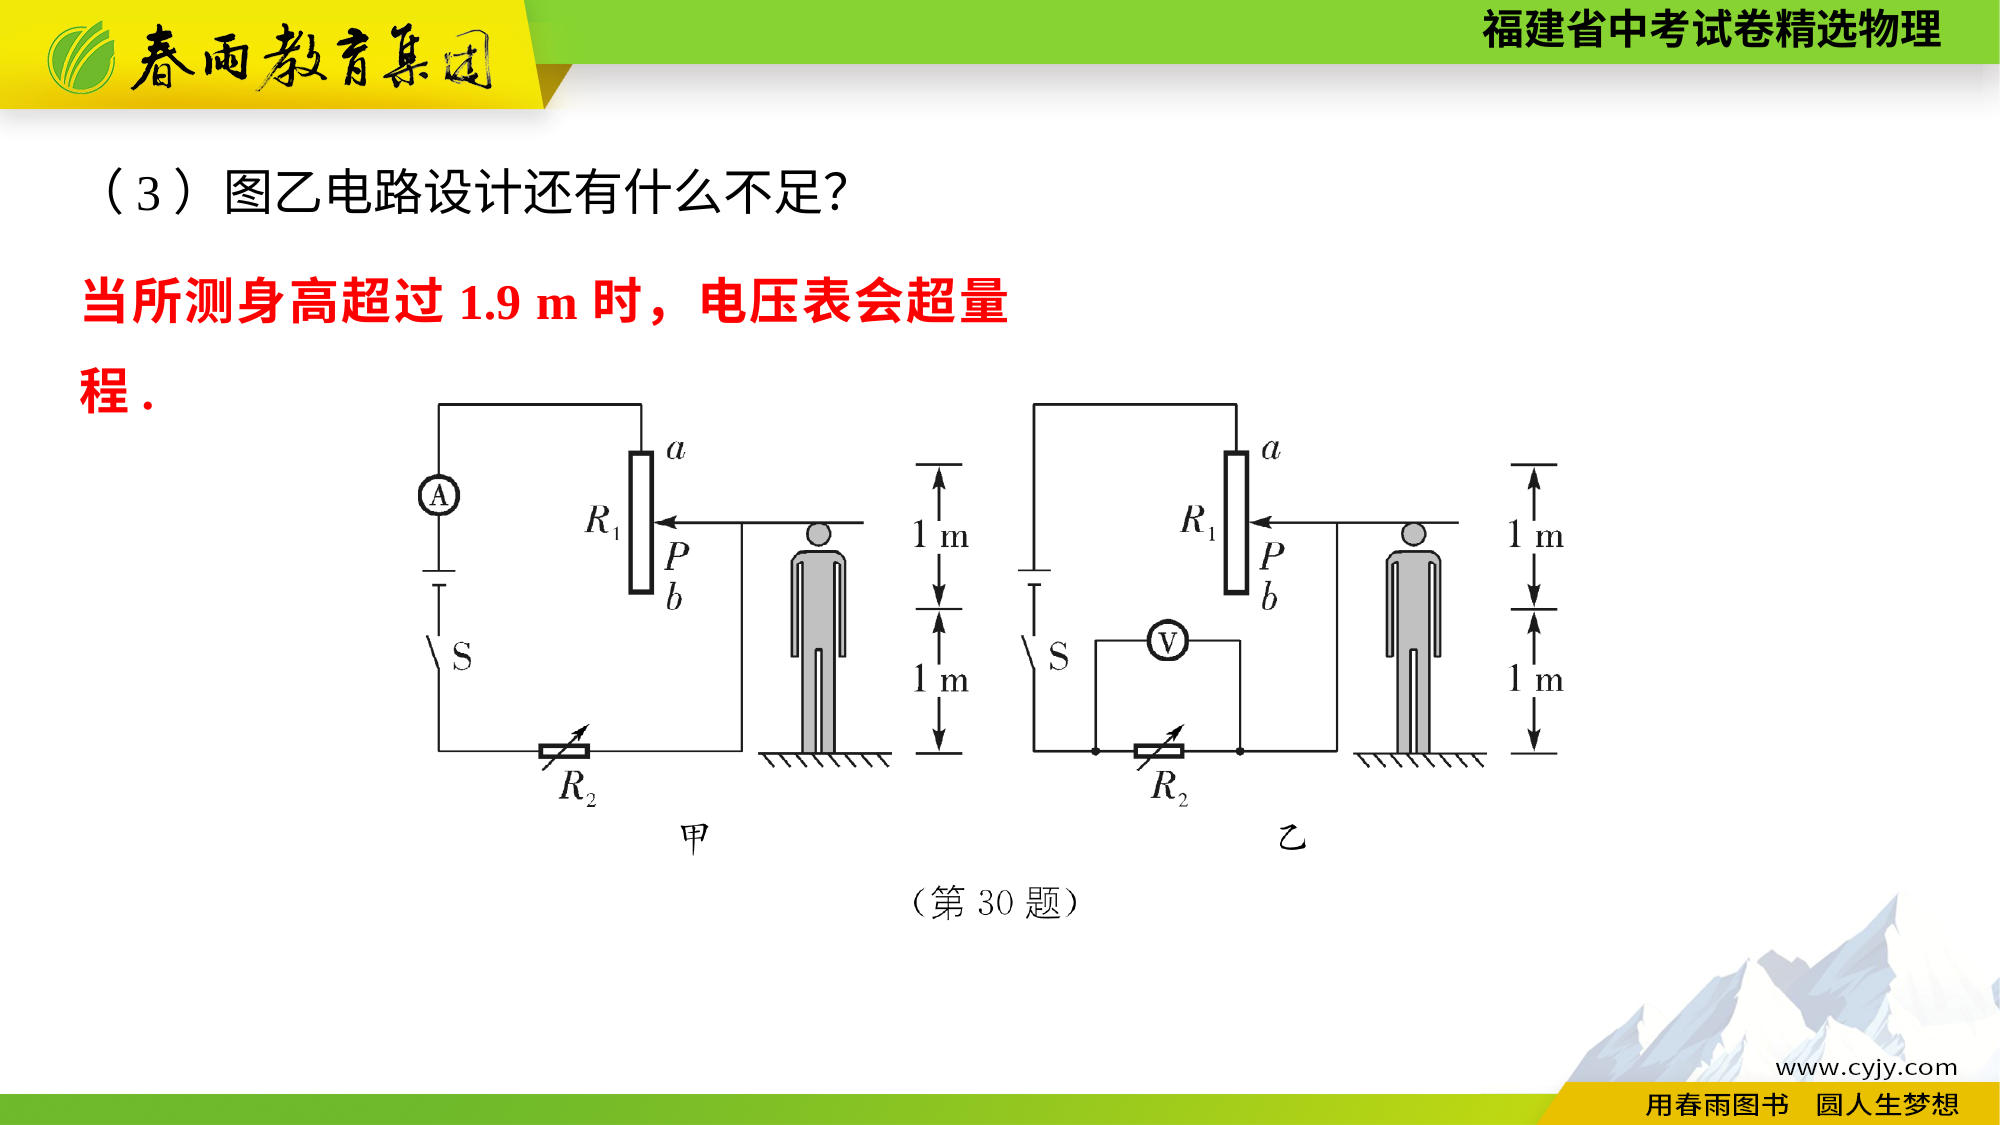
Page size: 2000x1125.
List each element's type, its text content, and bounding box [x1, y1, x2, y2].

text_box 当所测身高超过1.9 m时，电压表会超量程. [64, 231, 1024, 337]
list （3）图乙电路设计还有什么不足？ [59, 122, 1944, 217]
picture [0, 0, 2000, 1125]
